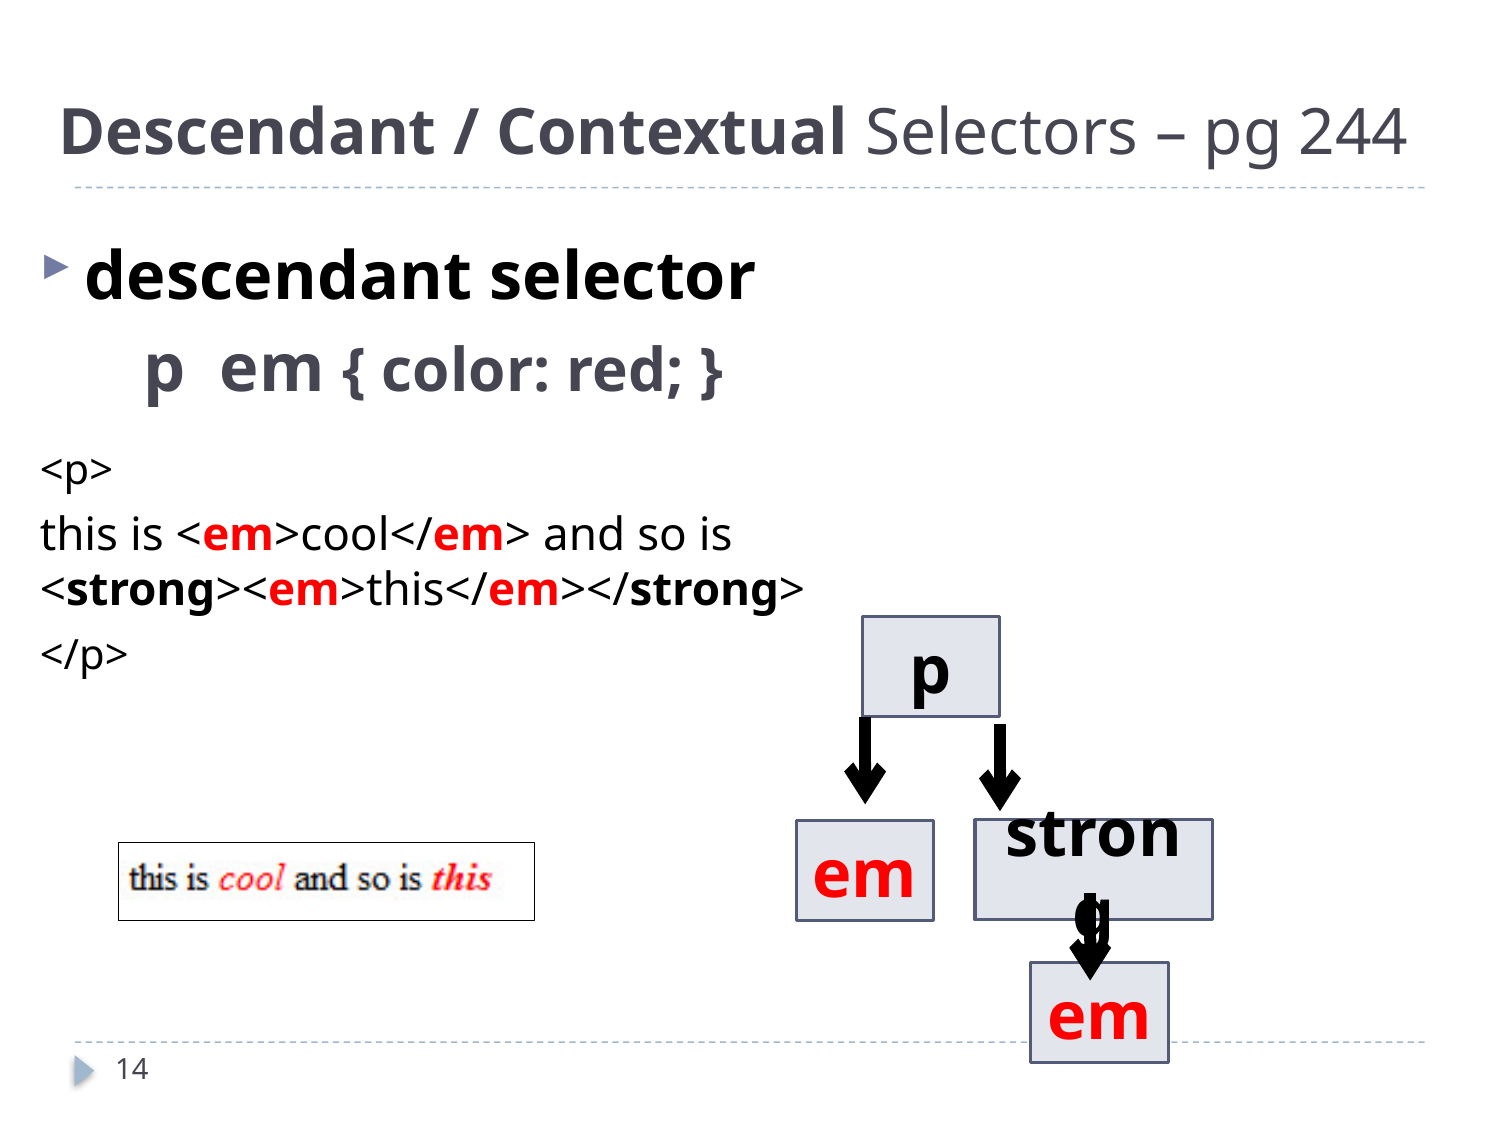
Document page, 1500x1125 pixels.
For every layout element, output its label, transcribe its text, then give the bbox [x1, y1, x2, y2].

picture [117, 842, 535, 921]
text_box em [1029, 961, 1170, 1064]
list descendant selector p em { color: red; } <p> this is <em>cool</em> and so is <strong><em>this</em></strong> </p> [24, 224, 1488, 1025]
title Descendant / Contextual Selectors – pg 244 [43, 12, 1457, 175]
slide_number 14 [100, 1042, 426, 1103]
text_box strong [973, 818, 1214, 921]
text_box p [861, 615, 1001, 718]
text_box em [795, 819, 935, 922]
